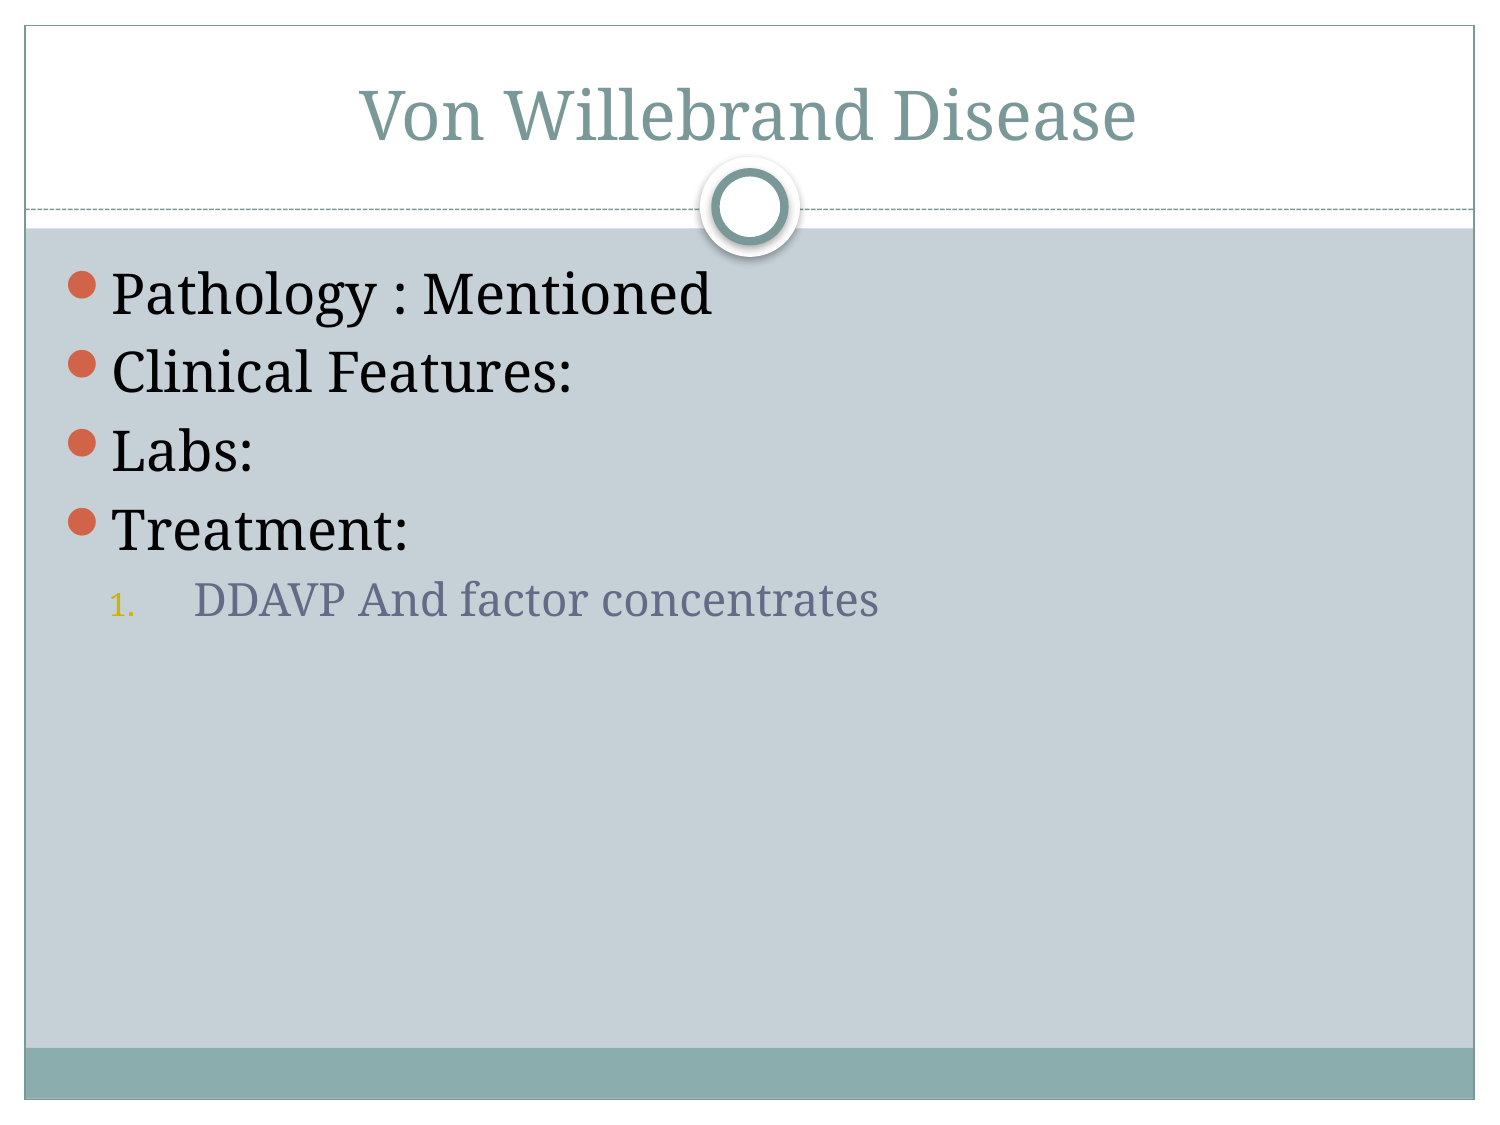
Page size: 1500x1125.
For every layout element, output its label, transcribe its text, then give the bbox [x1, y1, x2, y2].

list Pathology : Mentioned Clinical Features: Labs: Treatment: DDAVP And factor concentrates [49, 250, 1445, 1001]
title Von Willebrand Disease [49, 37, 1450, 162]
